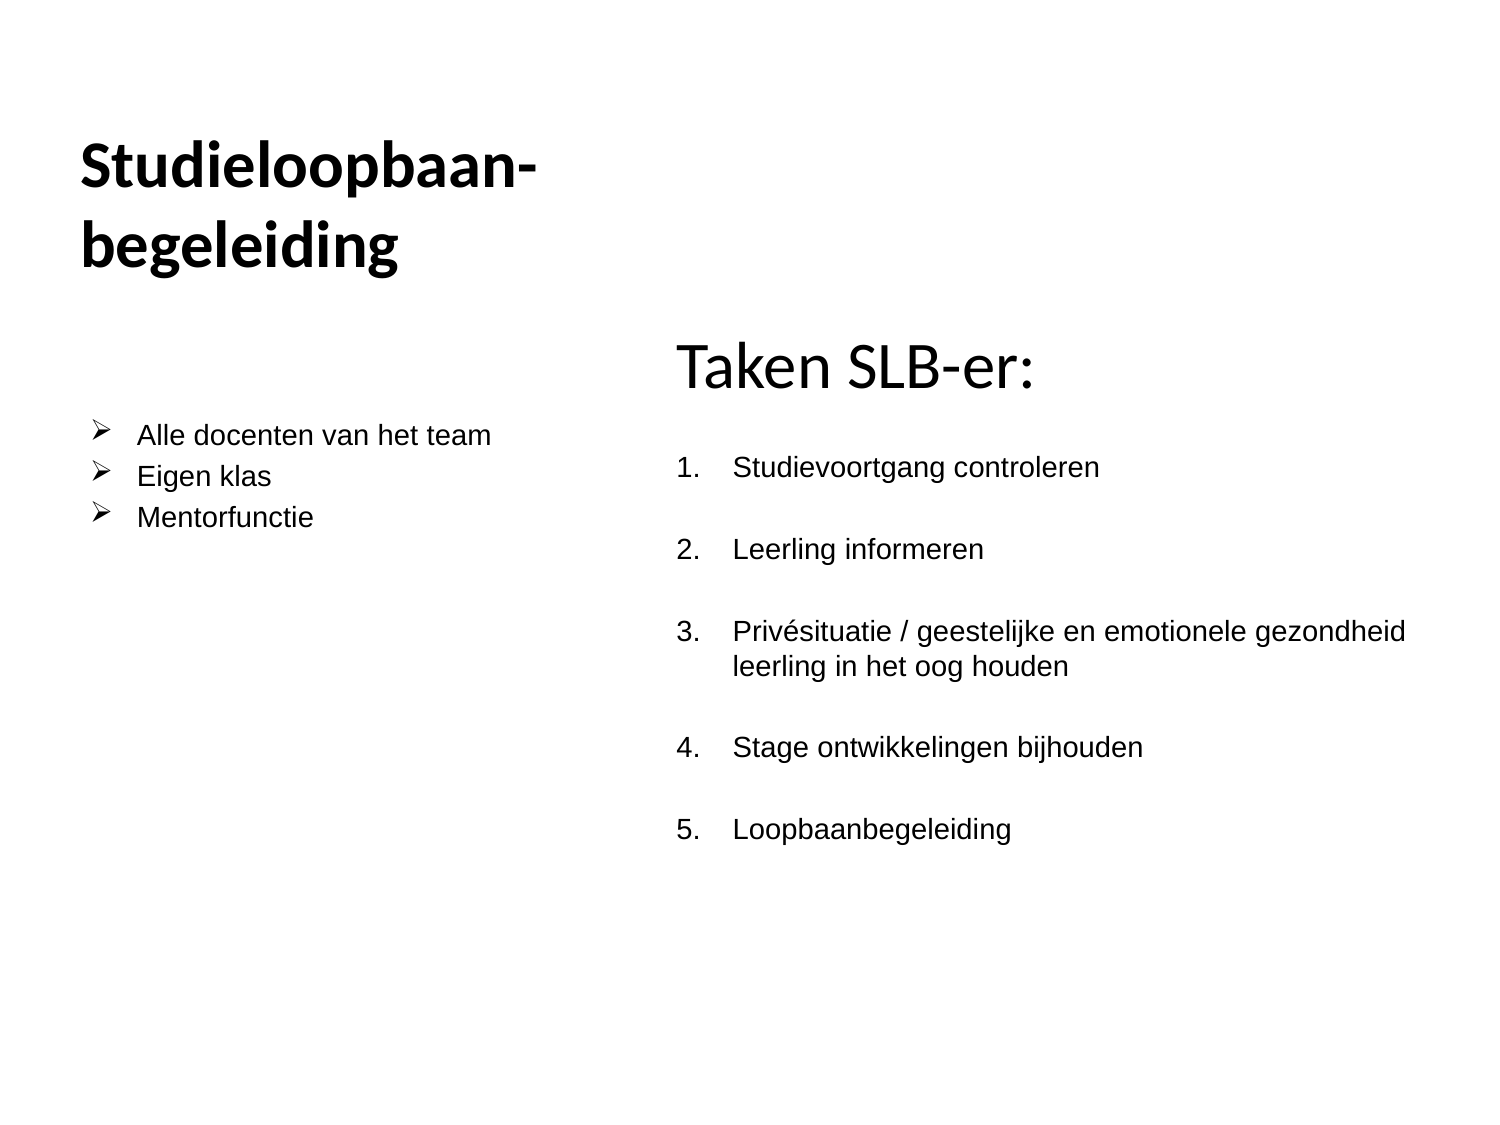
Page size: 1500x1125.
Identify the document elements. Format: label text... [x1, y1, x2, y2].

title Studieloopbaan-begeleiding [64, 101, 559, 289]
list Taken SLB-er: Studievoortgang controleren Leerling informeren Privésituatie / geestelijke en emotionele gezondheid leerling in het oog houden Stage ontwikkelingen bijhouden Loopbaanbegeleiding [661, 314, 1500, 1005]
list Alle docenten van het team Eigen klas Mentorfunctie [75, 408, 569, 1005]
